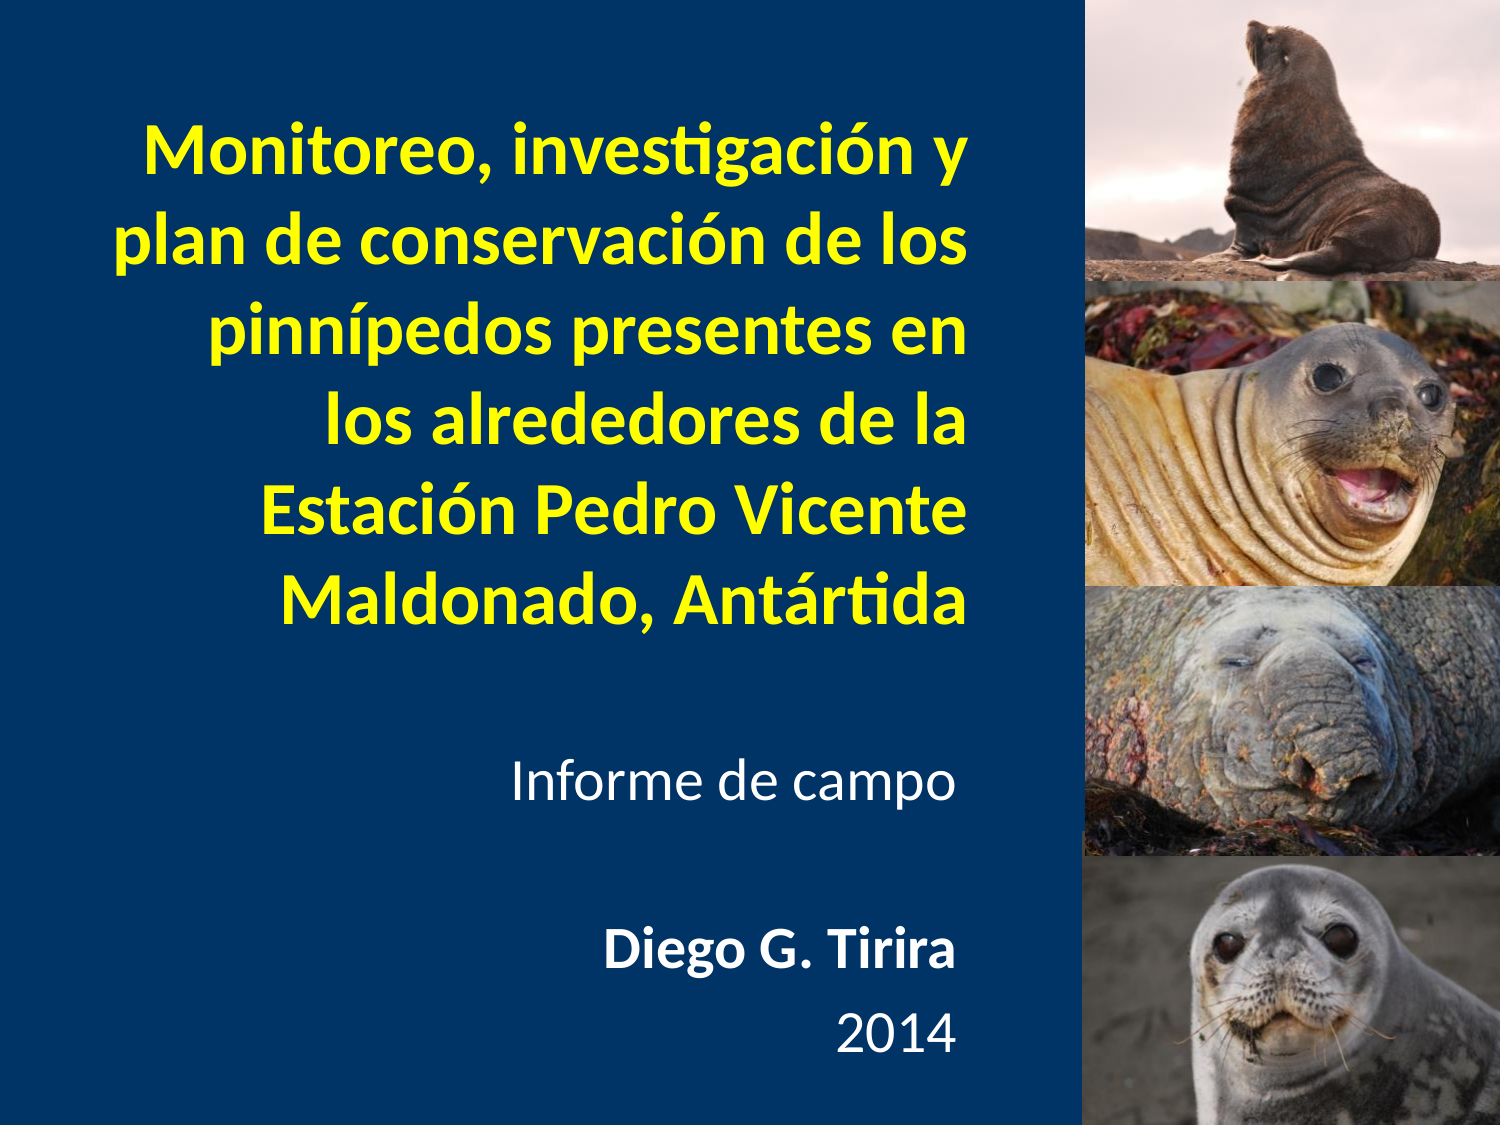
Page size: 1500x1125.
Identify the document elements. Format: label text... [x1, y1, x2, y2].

subtitle Informe de campo Diego G. Tirira 2014 [105, 638, 973, 1079]
title Monitoreo, investigación y plan de conservación de los pinnípedos presentes en los alrededores de la Estación Pedro Vicente Maldonado, Antártida [93, 117, 985, 622]
picture [1082, 0, 1500, 1125]
